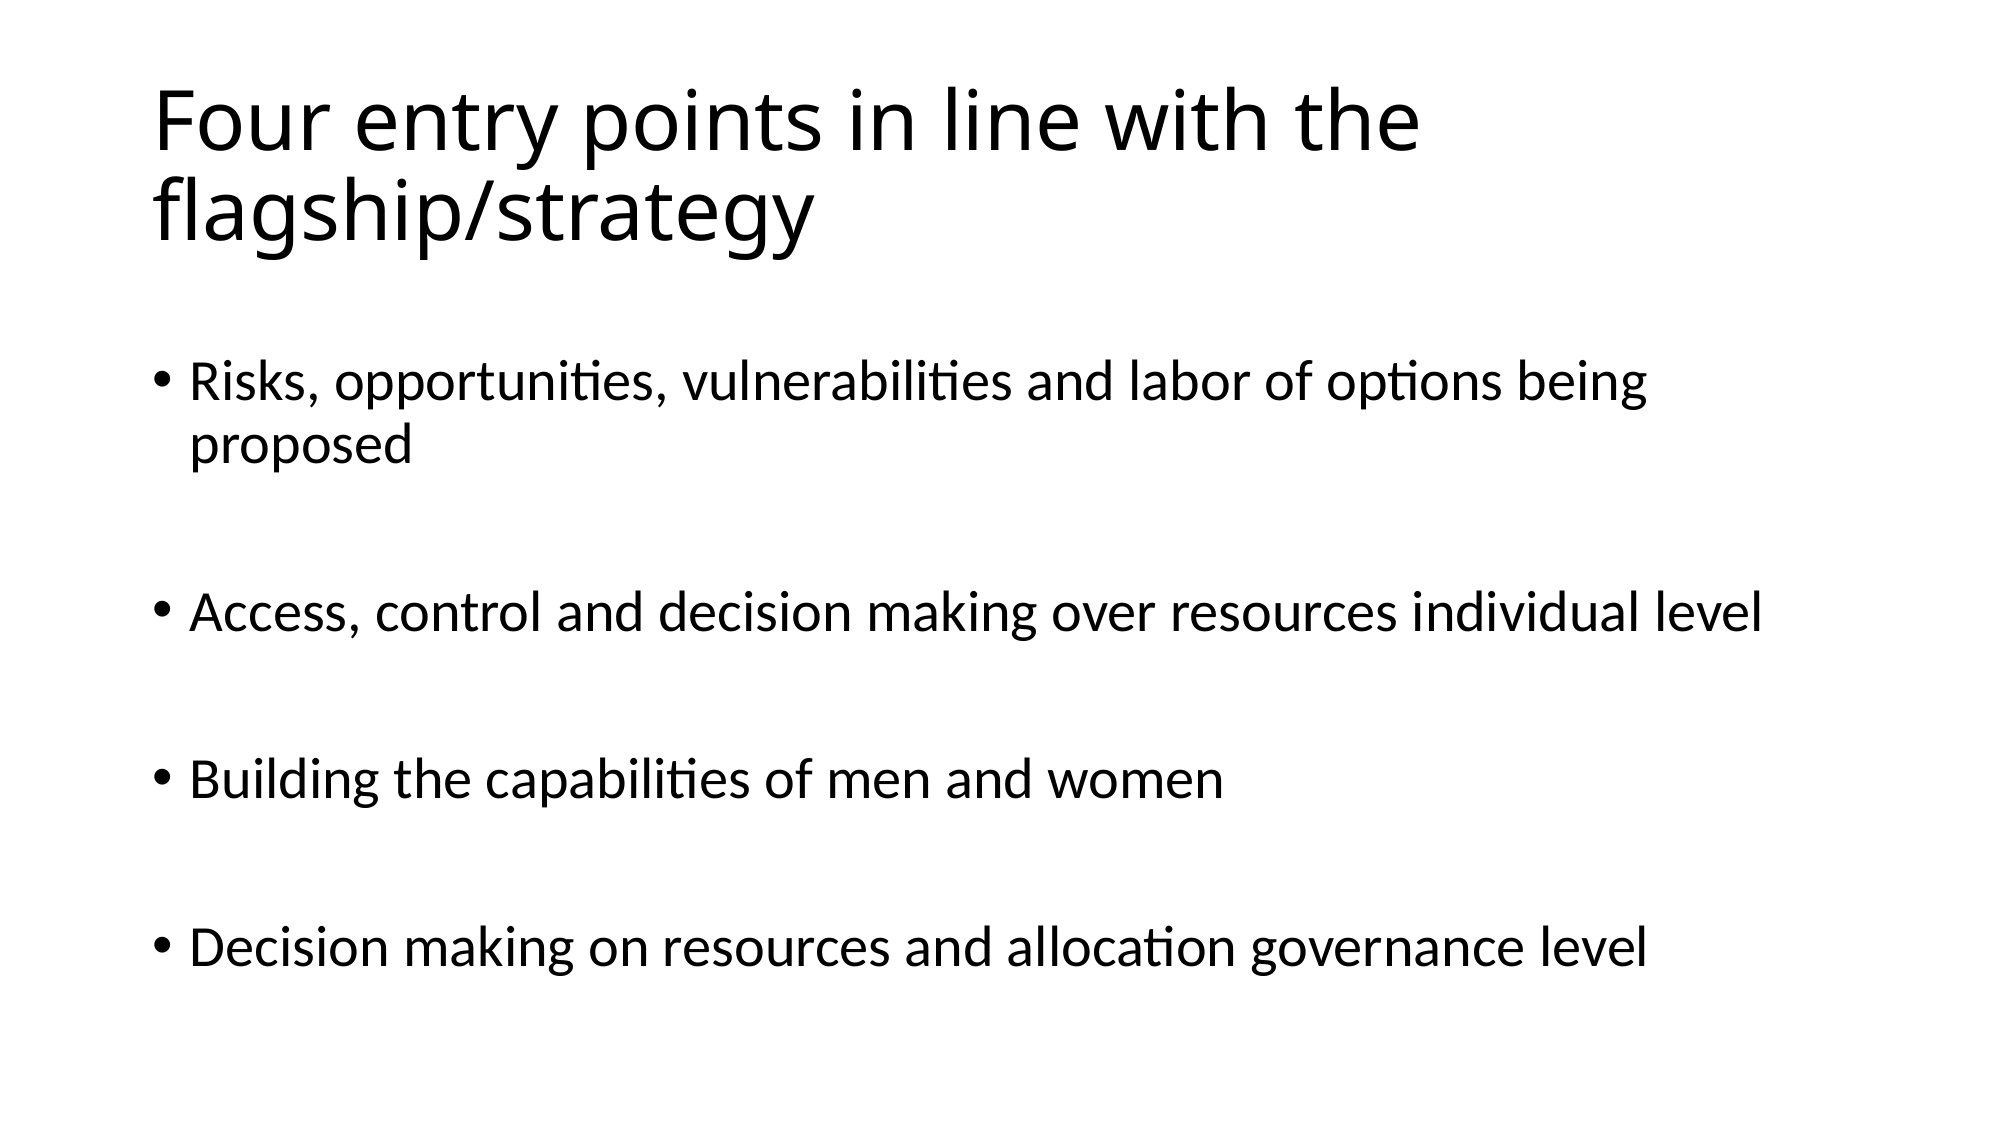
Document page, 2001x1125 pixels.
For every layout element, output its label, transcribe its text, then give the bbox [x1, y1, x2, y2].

list Risks, opportunities, vulnerabilities and labor of options being proposed Access, control and decision making over resources individual level Building the capabilities of men and women Decision making on resources and allocation governance level [137, 342, 1863, 1057]
title Four entry points in line with the flagship/strategy [137, 59, 1863, 278]
